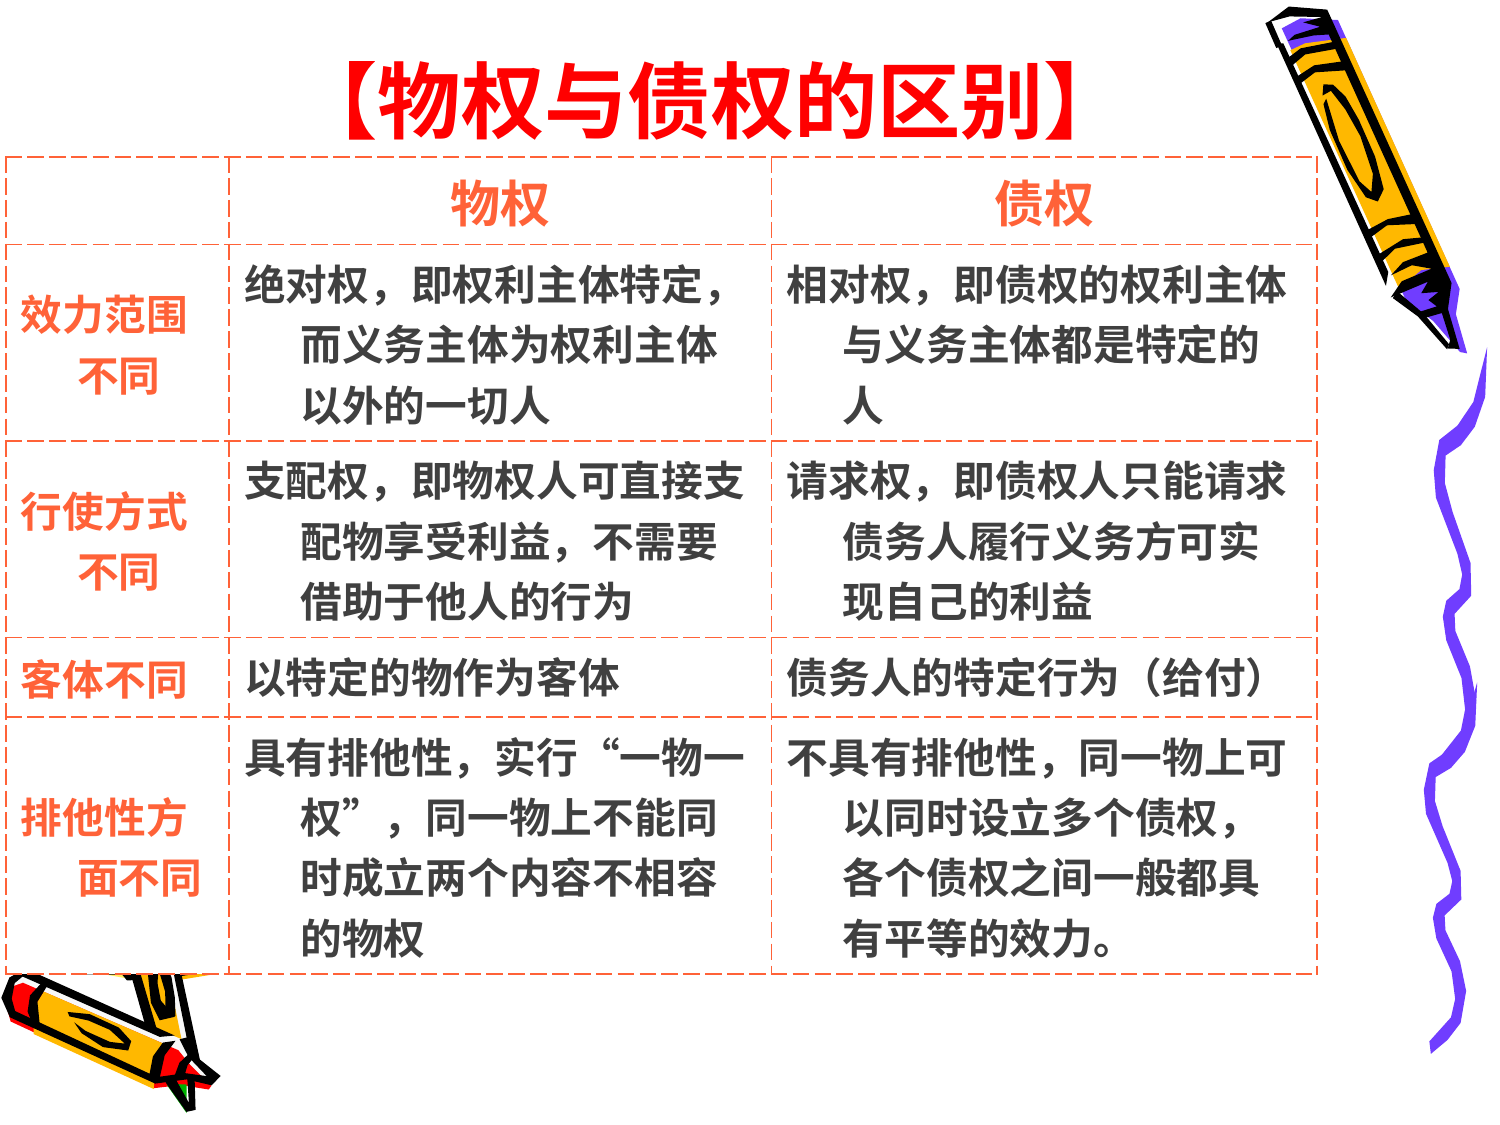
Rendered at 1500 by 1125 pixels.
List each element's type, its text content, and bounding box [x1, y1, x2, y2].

table_cell 具有排他性，实行“一物一权”，同一物上不能同时成立两个内容不相容的物权 [229, 717, 772, 974]
table_cell 绝对权，即权利主体特定，而义务主体为权利主体以外的一切人 [229, 244, 772, 441]
table_cell 相对权，即债权的权利主体与义务主体都是特定的人 [772, 244, 1317, 441]
table_cell 效力范围不同 [6, 244, 229, 441]
table_header 债权 [772, 157, 1317, 244]
title 【物权与债权的区别】 [147, 58, 1275, 157]
table_cell 债务人的特定行为（给付） [772, 637, 1317, 717]
table_header [6, 157, 229, 244]
table_cell 以特定的物作为客体 [229, 637, 772, 717]
table_cell 排他性方面不同 [6, 717, 229, 974]
table_cell 行使方式不同 [6, 441, 229, 637]
table_cell 不具有排他性，同一物上可以同时设立多个债权，各个债权之间一般都具有平等的效力。 [772, 717, 1317, 974]
table_header 物权 [229, 157, 772, 244]
table_cell 客体不同 [6, 637, 229, 717]
table_cell 支配权，即物权人可直接支配物享受利益，不需要借助于他人的行为 [229, 441, 772, 637]
table_cell 请求权，即债权人只能请求债务人履行义务方可实现自己的利益 [772, 441, 1317, 637]
